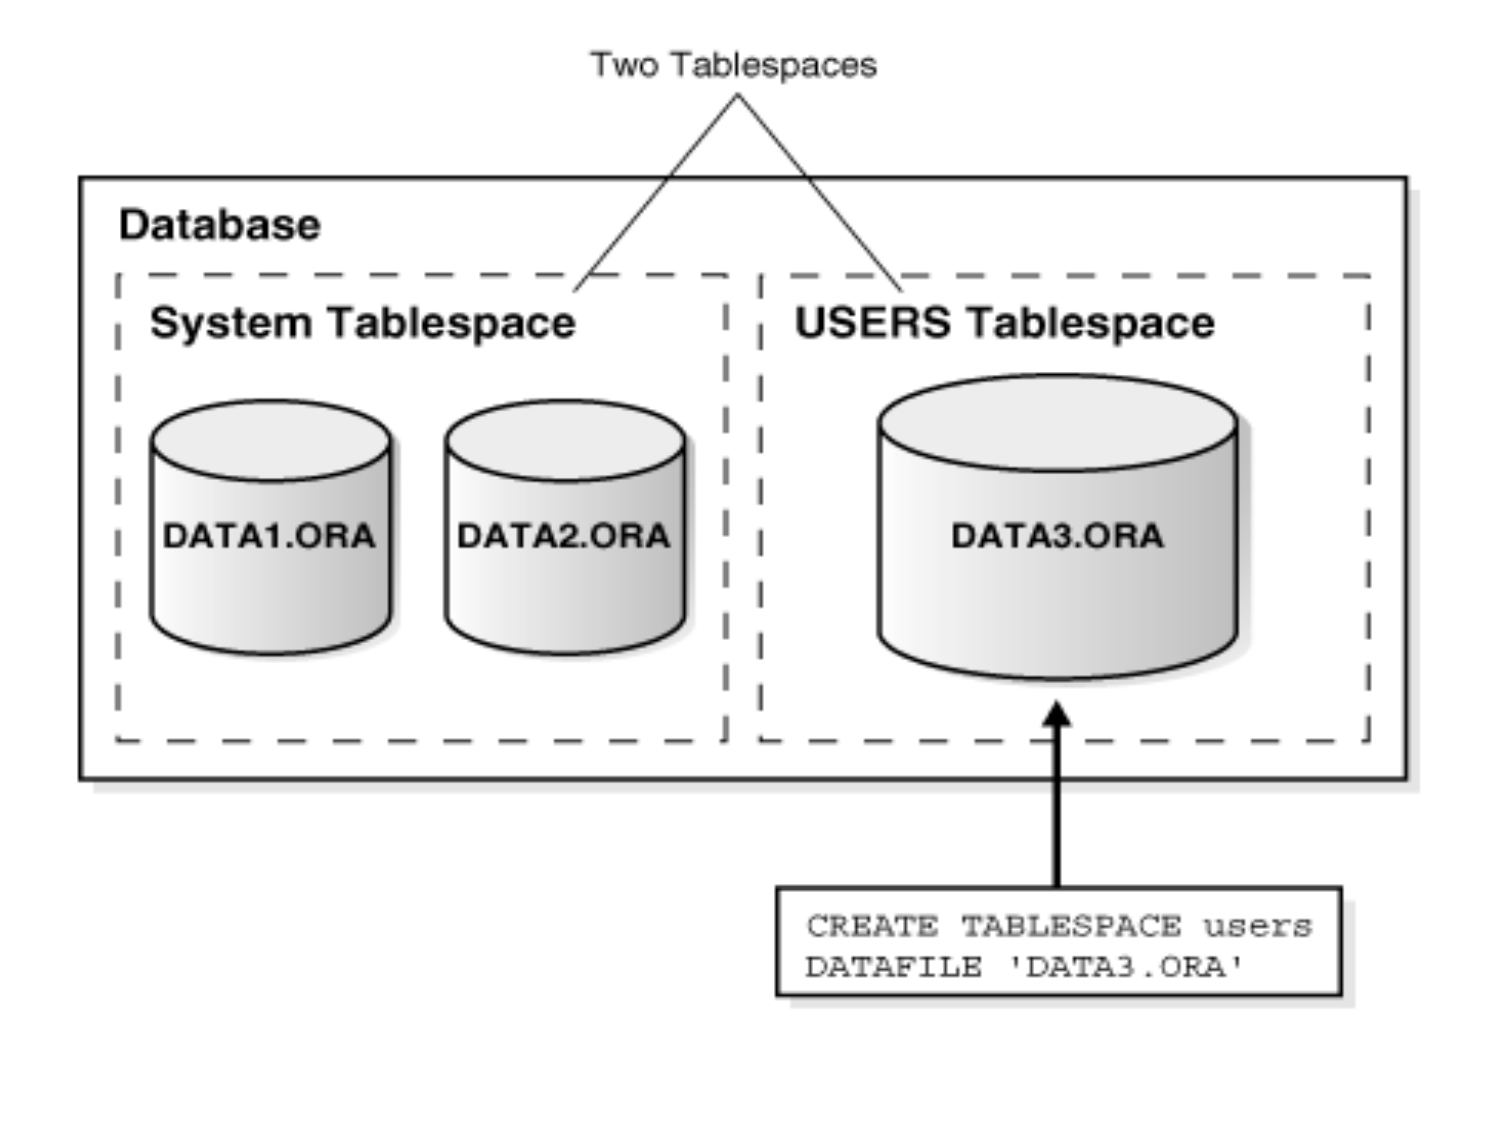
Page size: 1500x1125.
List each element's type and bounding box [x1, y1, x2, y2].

picture [76, 42, 1424, 1012]
